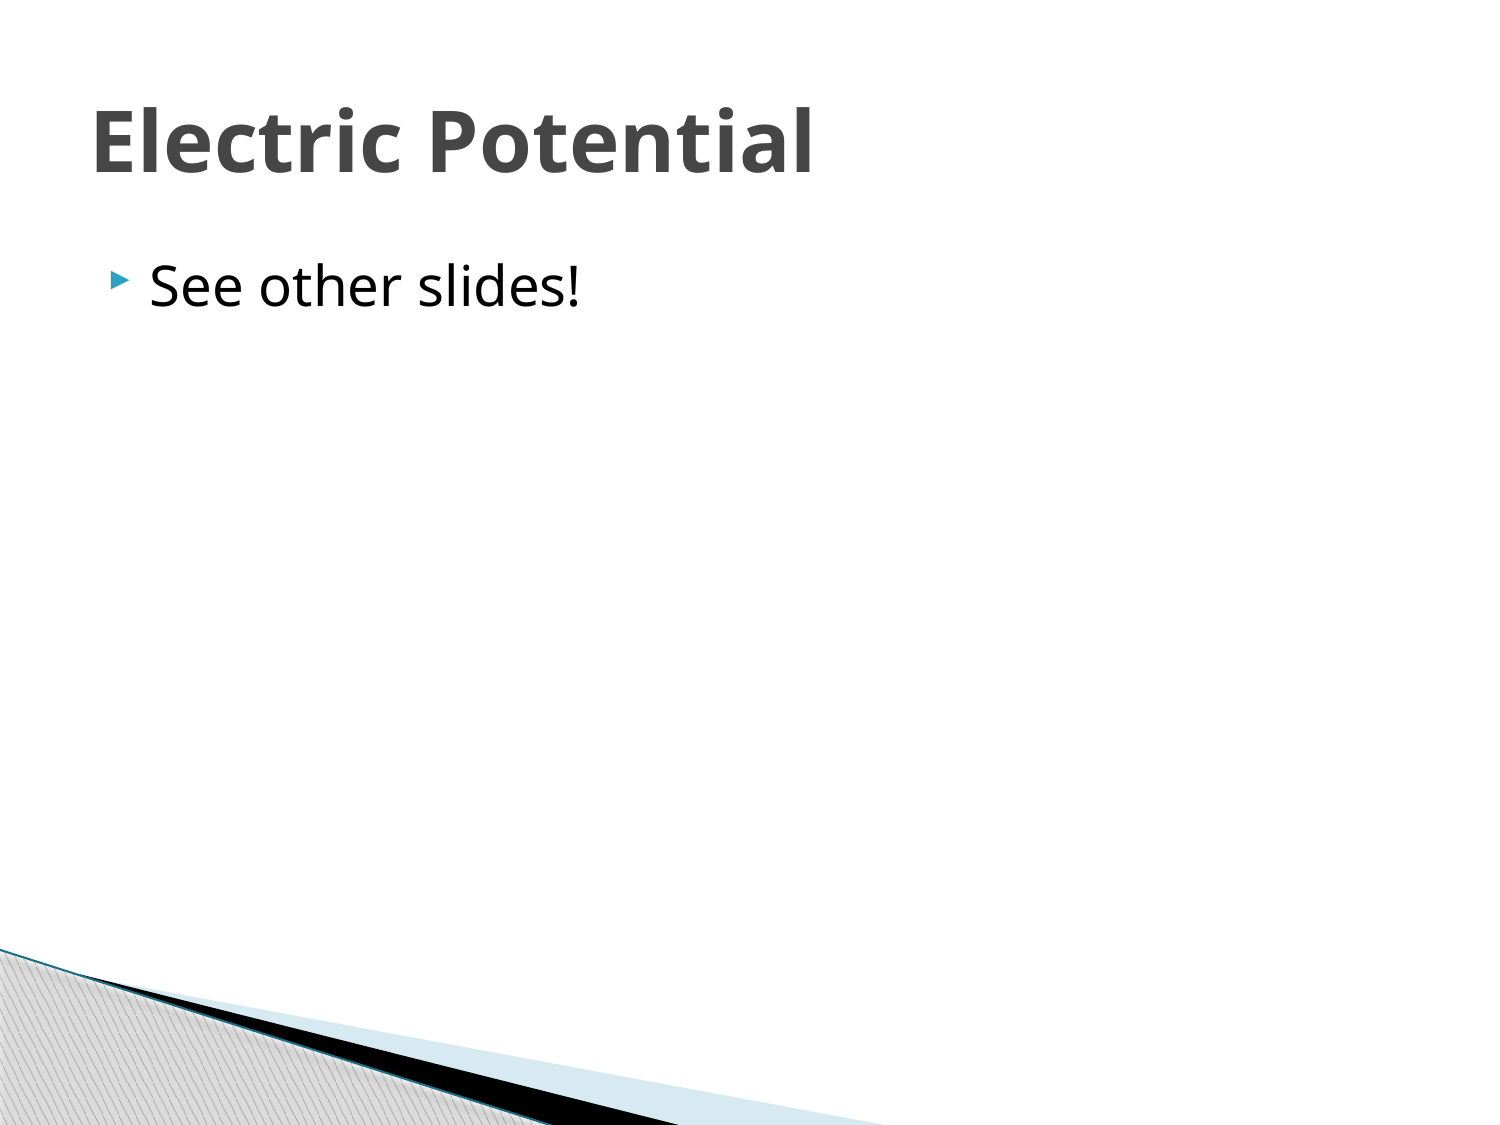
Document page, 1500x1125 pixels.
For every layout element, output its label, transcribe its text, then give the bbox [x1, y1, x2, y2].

list See other slides! [75, 243, 1425, 986]
title Electric Potential [75, 45, 1425, 233]
